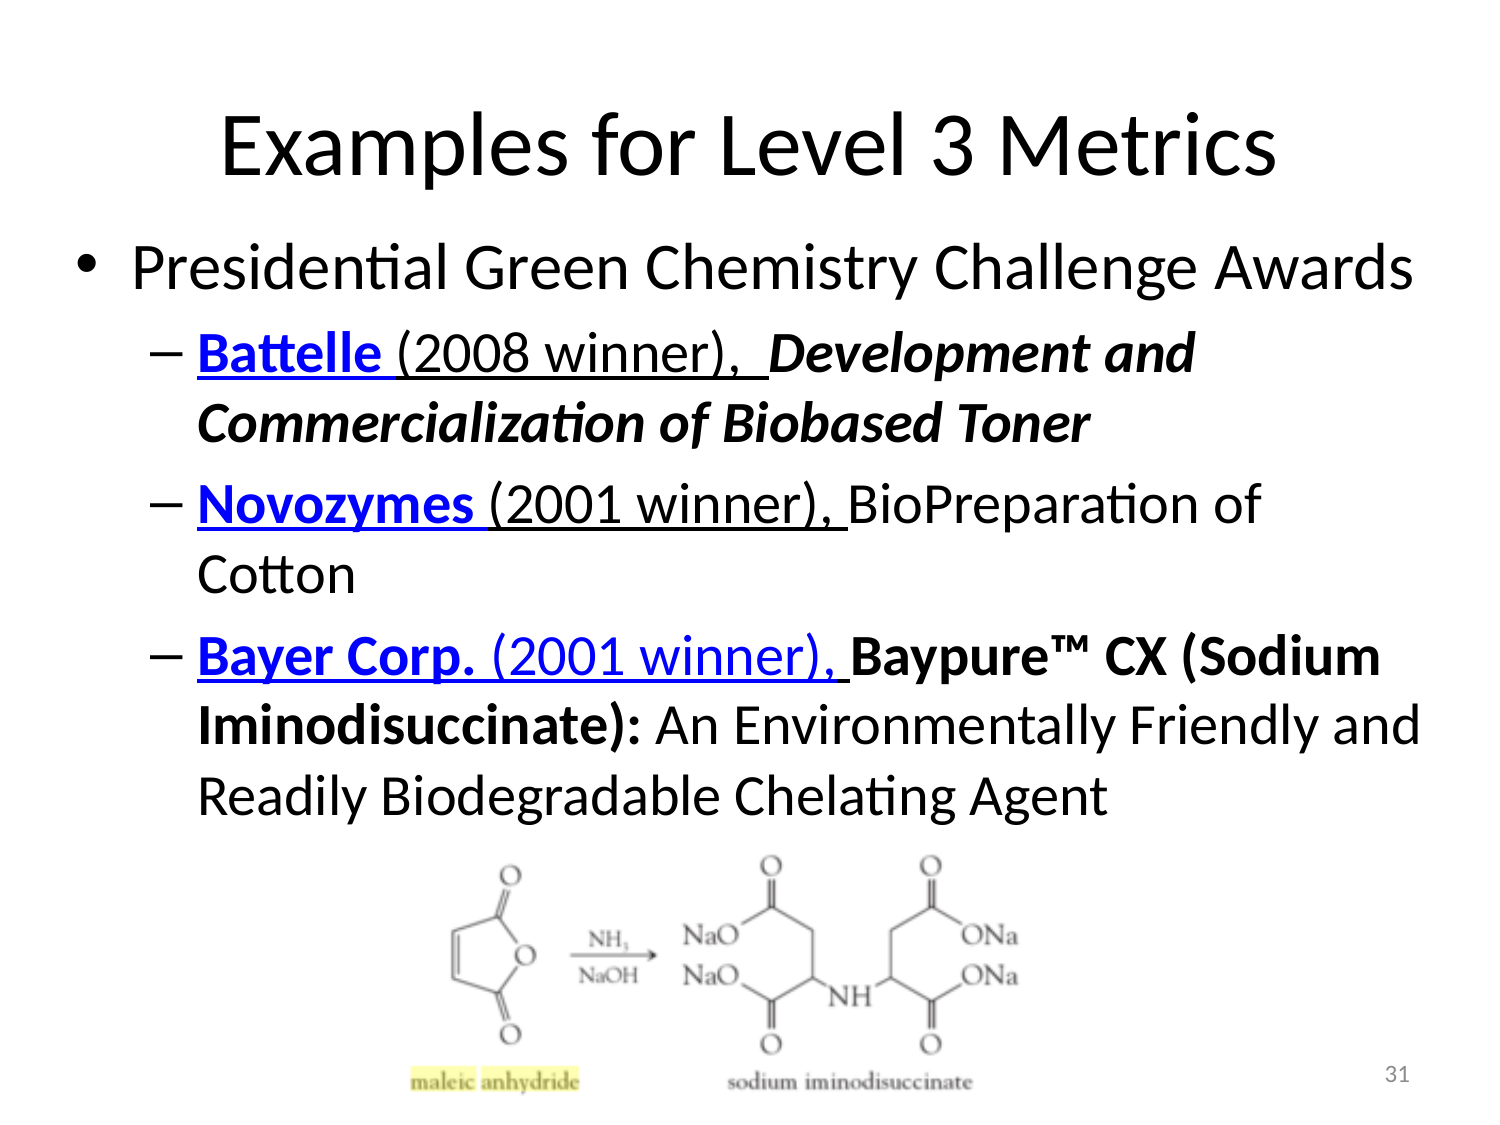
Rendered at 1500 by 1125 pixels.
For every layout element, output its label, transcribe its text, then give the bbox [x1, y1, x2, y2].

list Presidential Green Chemistry Challenge Awards Battelle (2008 winner), Development and Commercialization of Biobased Toner Novozymes (2001 winner), BioPreparation of Cotton Bayer Corp. (2001 winner), Baypure™ CX (Sodium Iminodisuccinate): An Environmentally Friendly and Readily Biodegradable Chelating Agent [60, 214, 1440, 958]
picture [394, 837, 1051, 1102]
slide_number 31 [1074, 1042, 1425, 1103]
title Examples for Level 3 Metrics [75, 45, 1425, 214]
